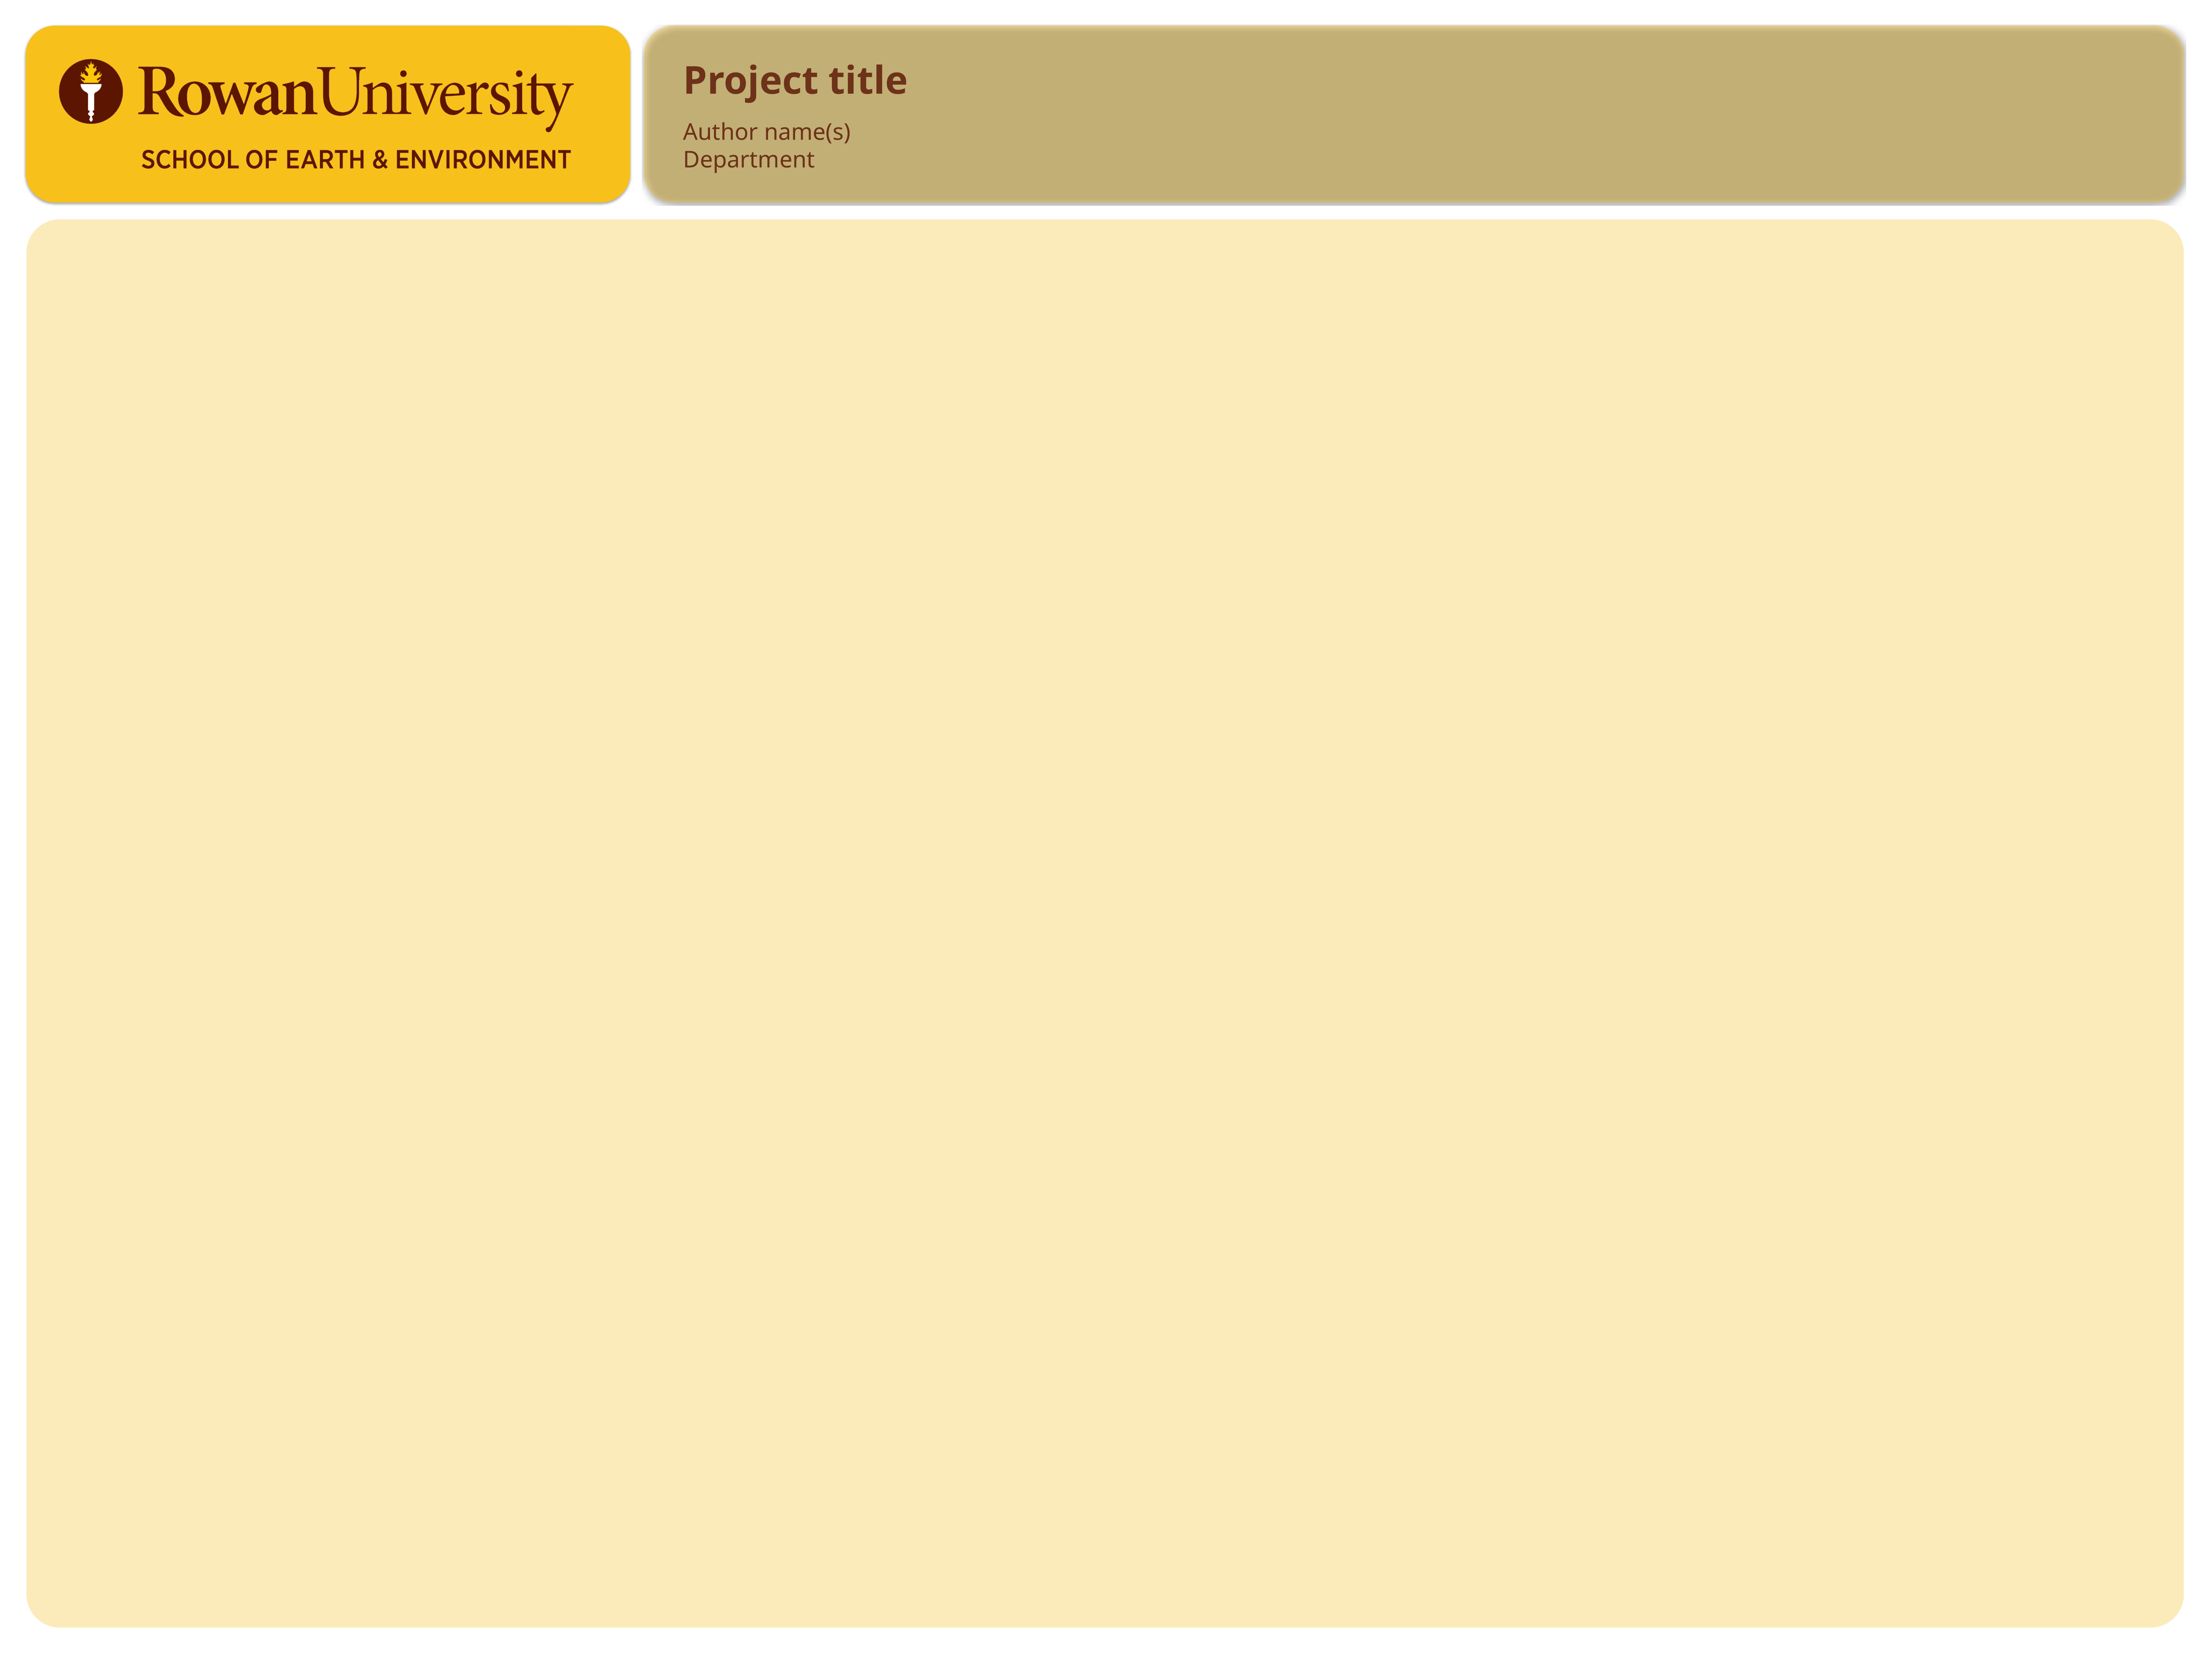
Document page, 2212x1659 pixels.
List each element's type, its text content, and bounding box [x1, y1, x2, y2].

text_box [25, 218, 2185, 1628]
picture [25, 25, 607, 202]
text_box Project title Author name(s) Department [678, 53, 2155, 175]
